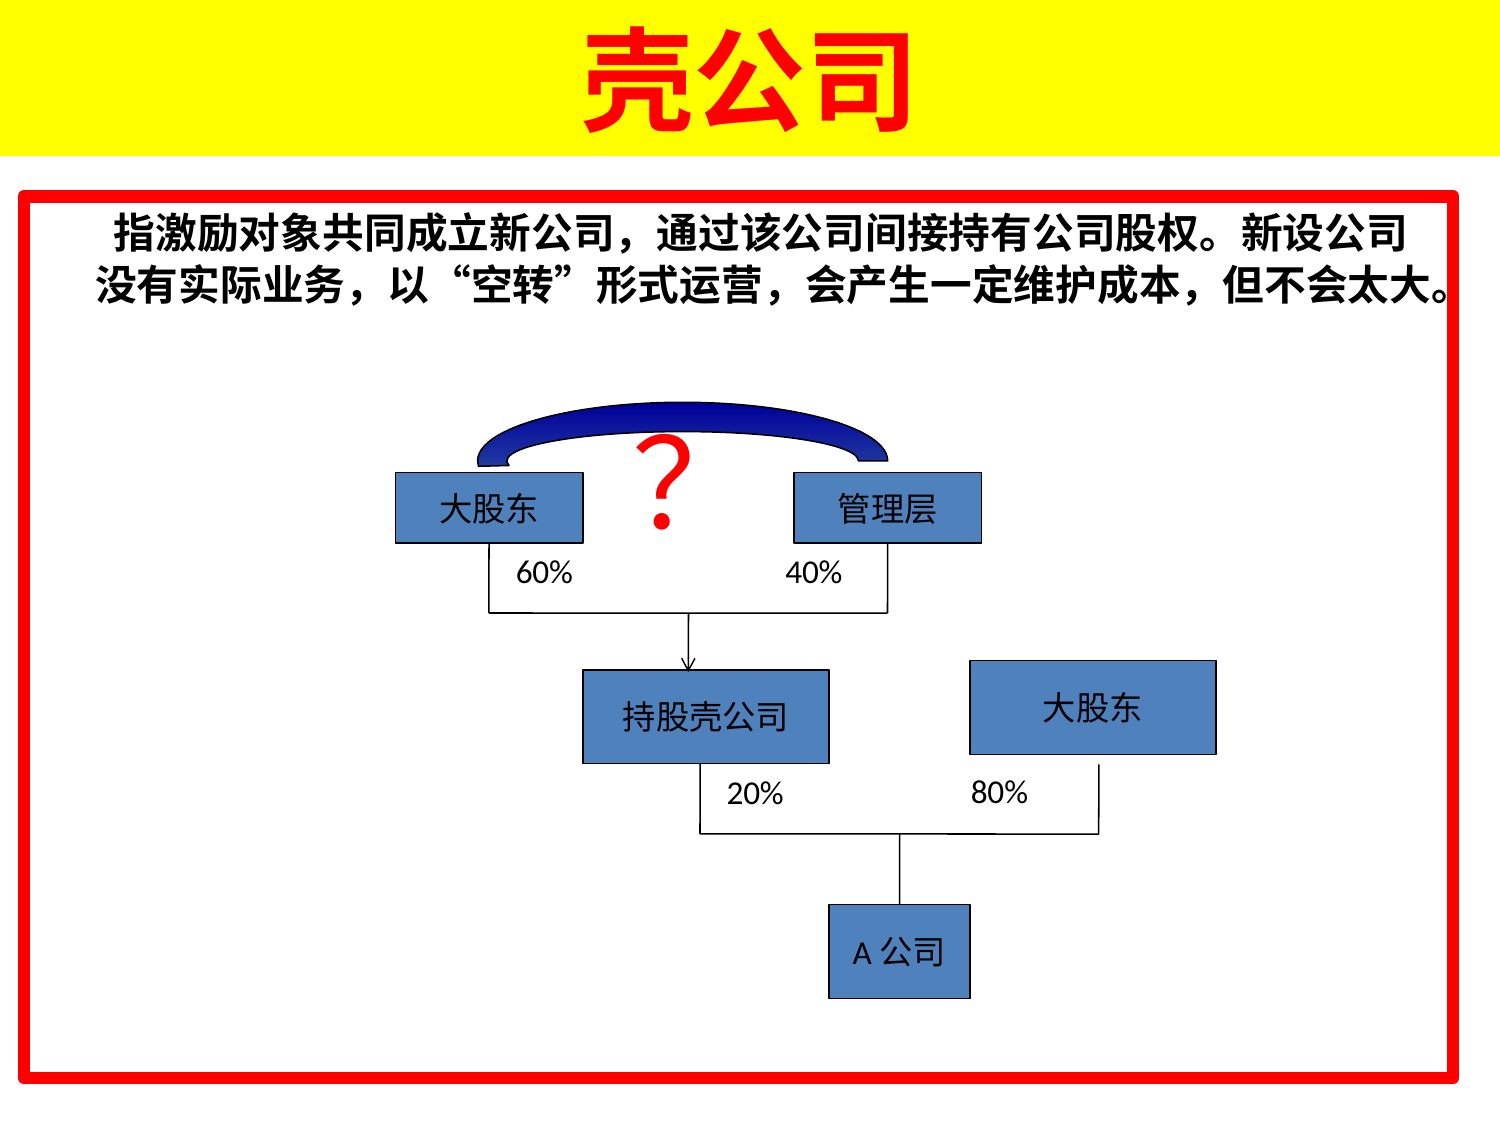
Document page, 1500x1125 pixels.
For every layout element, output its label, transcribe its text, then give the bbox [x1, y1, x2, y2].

text_box 20% [711, 763, 841, 819]
text_box 大股东 [395, 472, 583, 543]
text_box A公司 [829, 918, 970, 999]
text_box 40% [770, 542, 900, 598]
text_box ？ [618, 397, 689, 562]
text_box 管理层 [793, 472, 982, 543]
text_box 大股东 [969, 660, 1216, 755]
list 指激励对象共同成立新公司，通过该公司间接持有公司股权。新设公司没有实际业务，以“空转”形式运营，会产生一定维护成本，但不会太大。 [23, 196, 1454, 1079]
text_box 80% [955, 762, 1085, 818]
title 壳公司 [0, 0, 1500, 156]
text_box [477, 405, 618, 467]
text_box A公司 [829, 904, 970, 908]
text_box 60% [501, 542, 630, 598]
text_box 持股壳公司 [583, 669, 830, 764]
text_box [689, 402, 888, 461]
